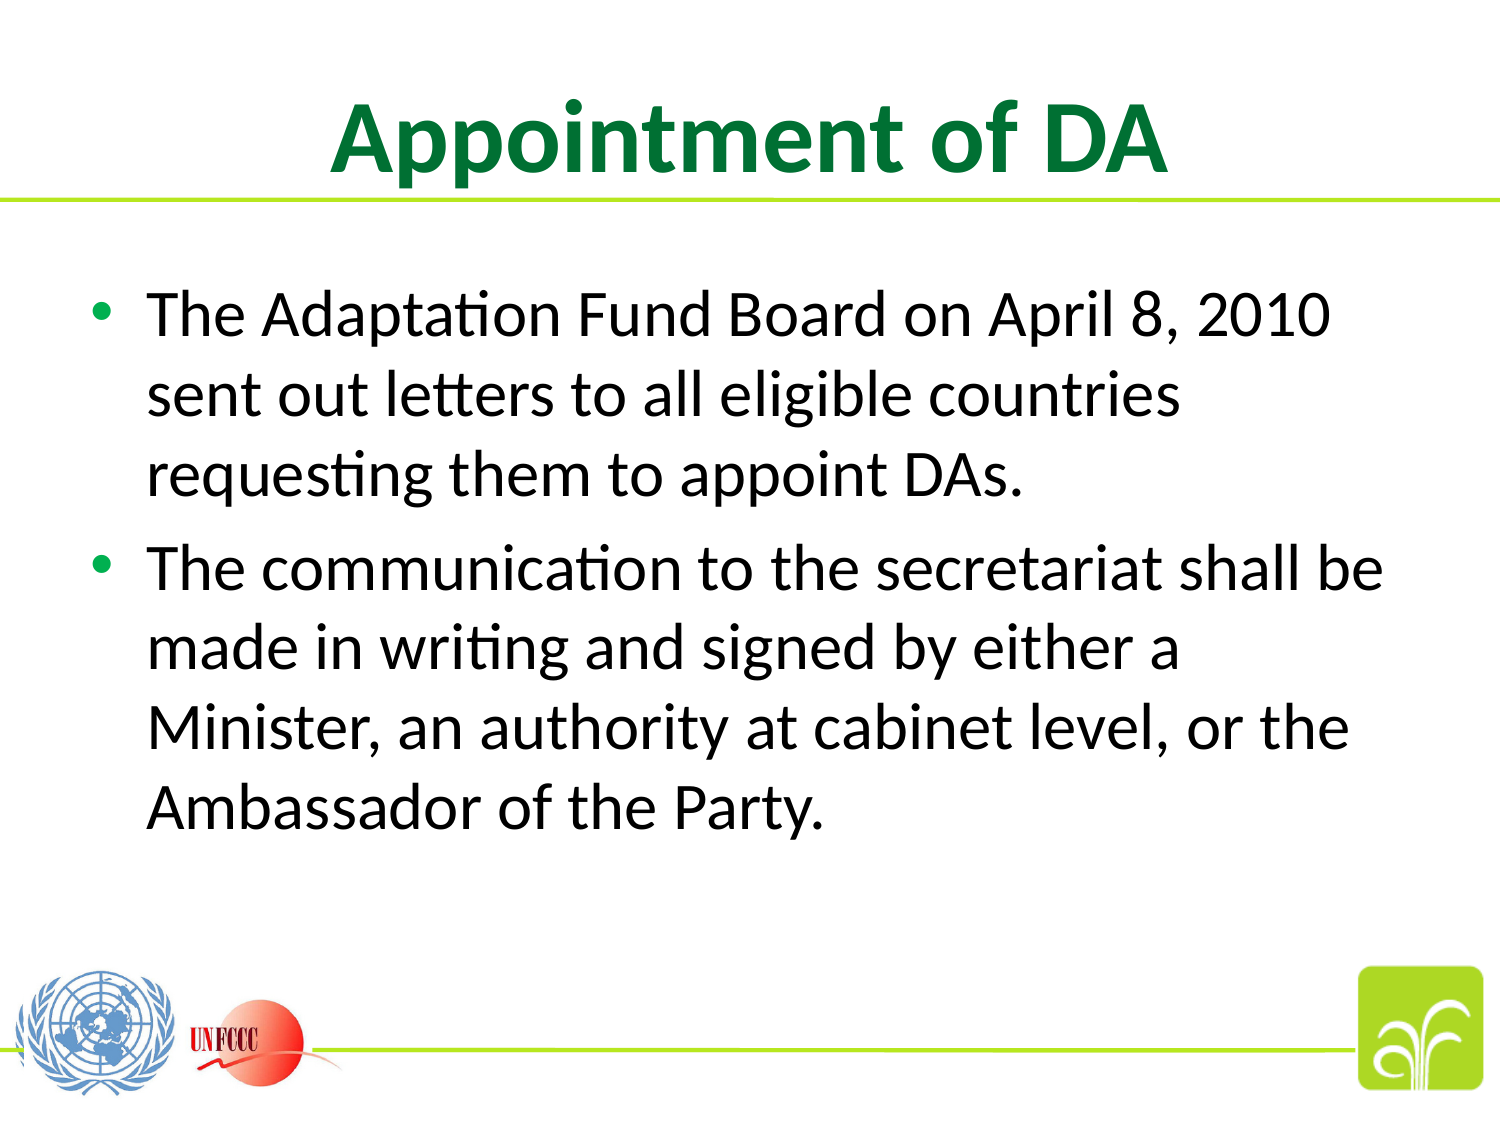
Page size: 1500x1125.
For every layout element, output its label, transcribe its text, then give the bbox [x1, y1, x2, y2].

list The Adaptation Fund Board on April 8, 2010 sent out letters to all eligible countries requesting them to appoint DAs. The communication to the secretariat shall be made in writing and signed by either a Minister, an authority at cabinet level, or the Ambassador of the Party. [74, 262, 1426, 1006]
title Appointment of DA [74, 37, 1426, 226]
picture [1324, 948, 1500, 1105]
picture [12, 962, 351, 1107]
